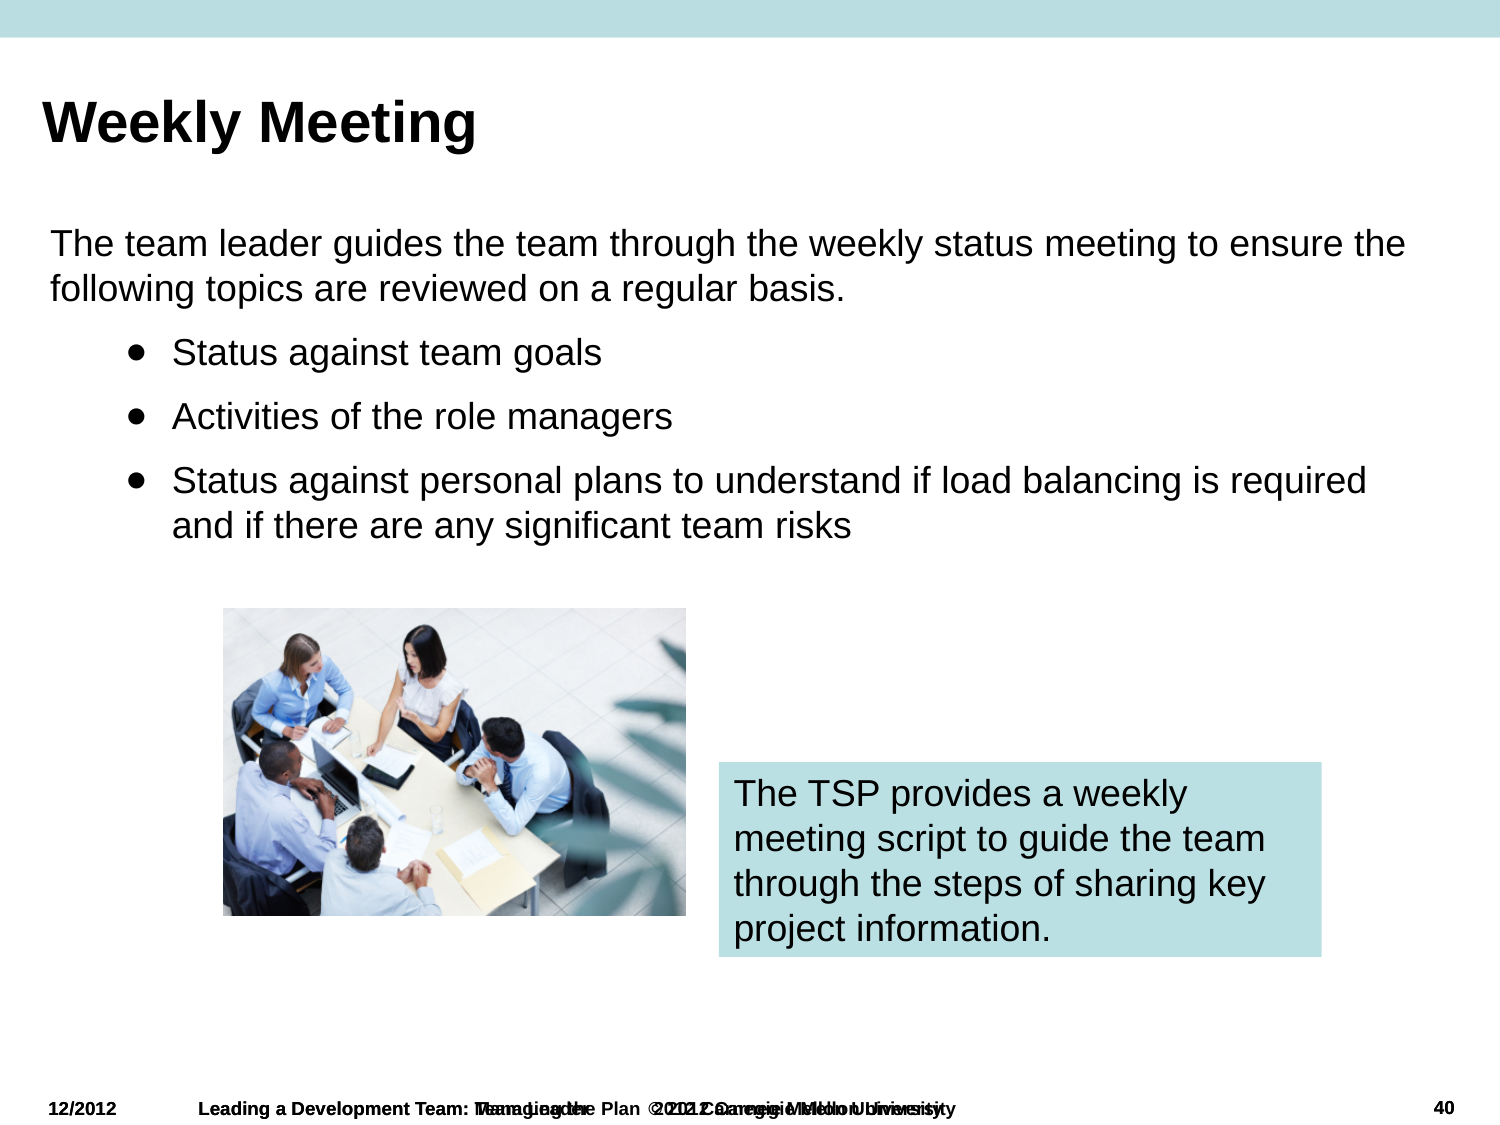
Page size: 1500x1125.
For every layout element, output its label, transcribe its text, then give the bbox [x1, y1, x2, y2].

picture [223, 608, 686, 916]
text_box The TSP provides a weekly meeting script to guide the team through the steps of sharing key project information. [718, 762, 1322, 957]
list The team leader guides the team through the weekly status meeting to ensure the following topics are reviewed on a regular basis. Status against team goals Activities of the role managers Status against personal plans to understand if load balancing is required and if there are any significant team risks [50, 219, 1437, 797]
title Weekly Meeting [42, 97, 1438, 154]
